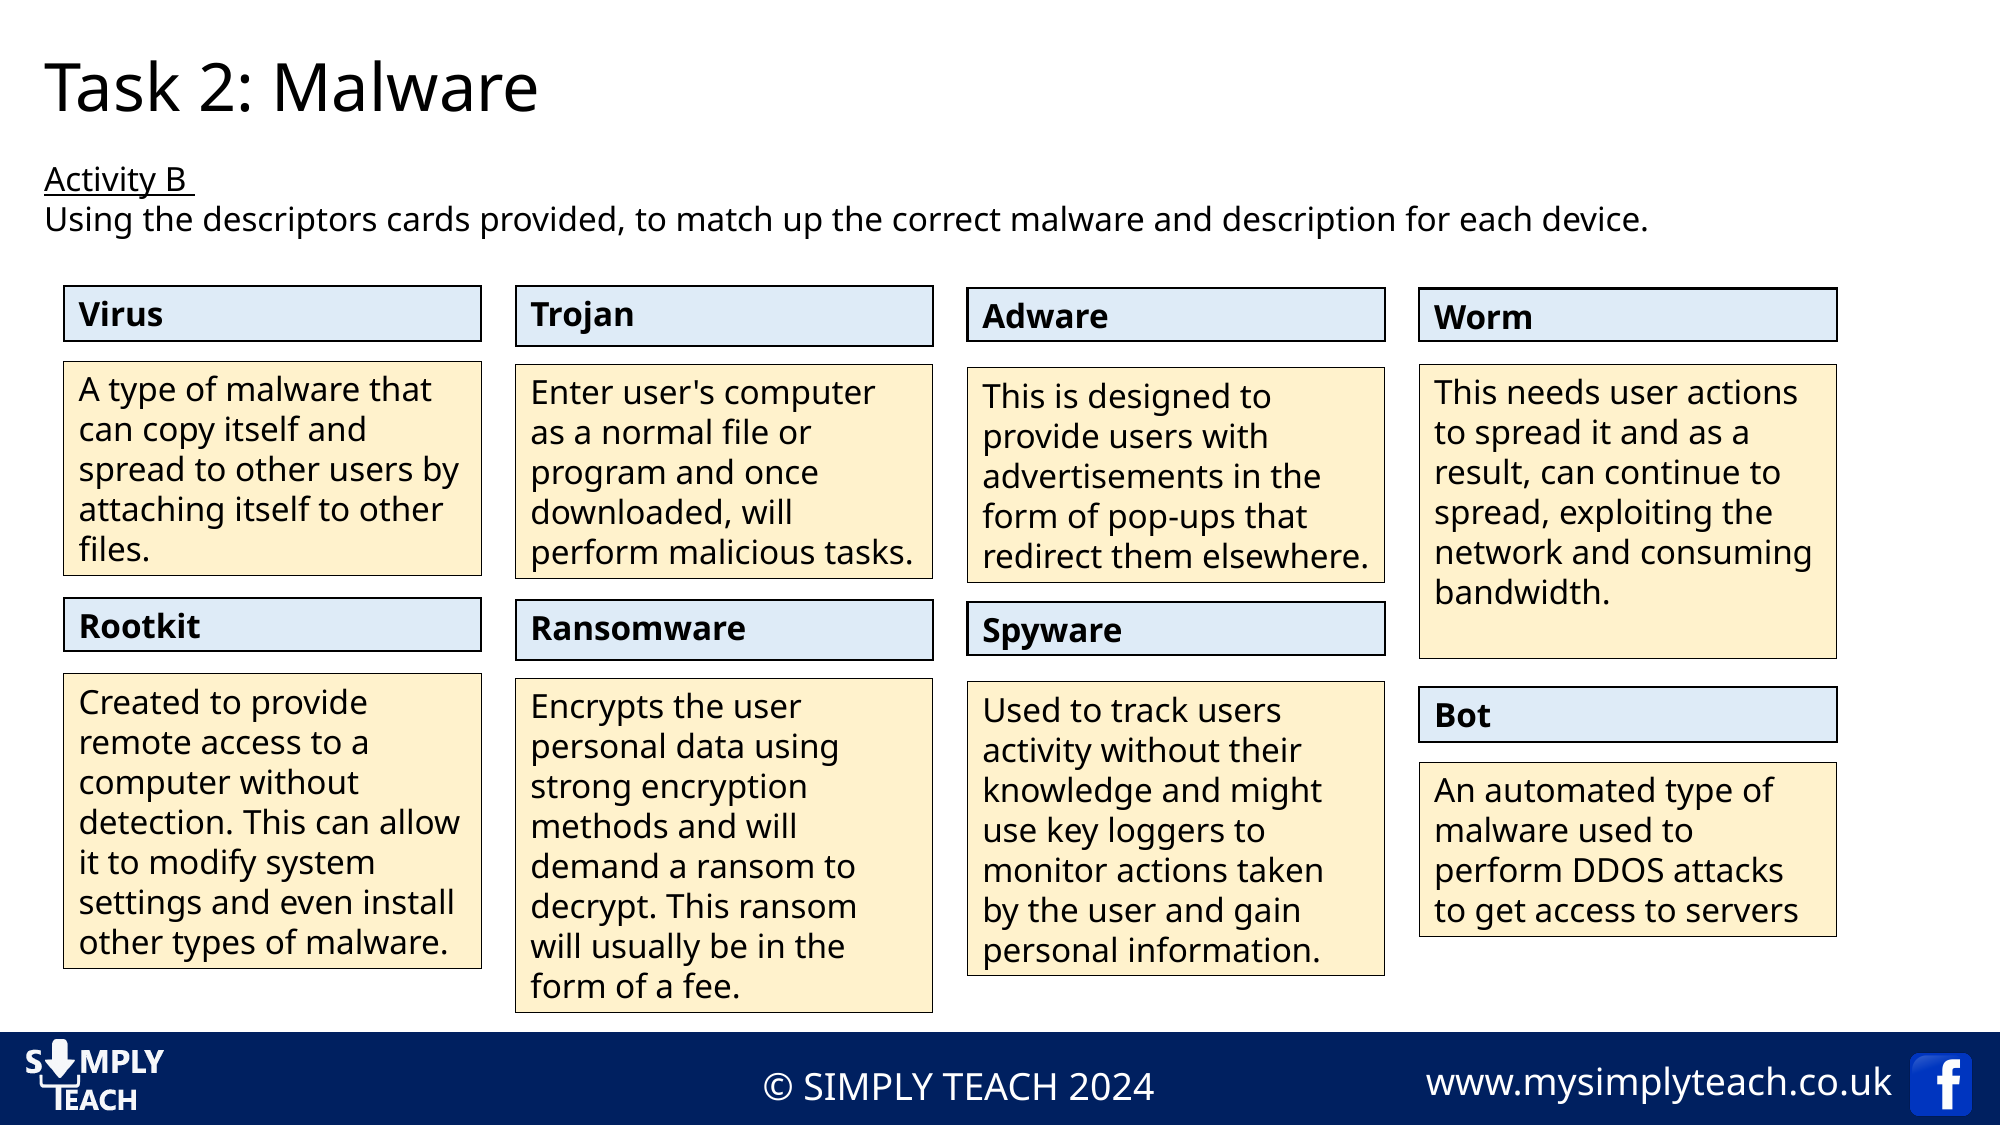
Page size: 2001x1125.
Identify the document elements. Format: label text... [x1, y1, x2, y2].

text_box An automated type of malware used to perform DDOS attacks to get access to servers [1419, 762, 1837, 937]
text_box Task 2: Malware [29, 37, 1791, 133]
text_box www.mysimplyteach.co.uk [1411, 1050, 1907, 1111]
text_box Trojan [515, 285, 934, 347]
text_box Rootkit [63, 597, 482, 652]
text_box Spyware [966, 601, 1386, 656]
text_box Used to track users activity without their knowledge and might use key loggers to monitor actions taken by the user and gain personal information. [967, 681, 1385, 976]
text_box Adware [966, 287, 1386, 342]
text_box [0, 1032, 2000, 1125]
text_box Virus [63, 285, 482, 342]
text_box Ransomware [515, 599, 934, 661]
text_box This is designed to provide users with advertisements in the form of pop-ups that redirect them elsewhere. [967, 367, 1385, 583]
text_box This needs user actions to spread it and as a result, can continue to spread, exploiting the network and consuming bandwidth. [1419, 364, 1837, 659]
text_box Worm [1418, 287, 1838, 342]
text_box © SIMPLY TEACH 2024 [621, 1055, 1296, 1115]
text_box Activity B Using the descriptors cards provided, to match up the correct malware and description for each device. [29, 150, 1991, 246]
text_box Bot [1418, 686, 1838, 743]
text_box A type of malware that can copy itself and spread to other users by attaching itself to other files. [63, 361, 482, 576]
text_box Enter user's computer as a normal file or program and once downloaded, will perform malicious tasks. [515, 364, 933, 579]
picture [15, 1033, 182, 1122]
text_box Created to provide remote access to a computer without detection. This can allow it to modify system settings and even install other types of malware. [63, 673, 482, 969]
picture [1907, 1050, 1976, 1119]
text_box Encrypts the user personal data using strong encryption methods and will demand a ransom to decrypt. This ransom will usually be in the form of a fee. [515, 678, 933, 1013]
